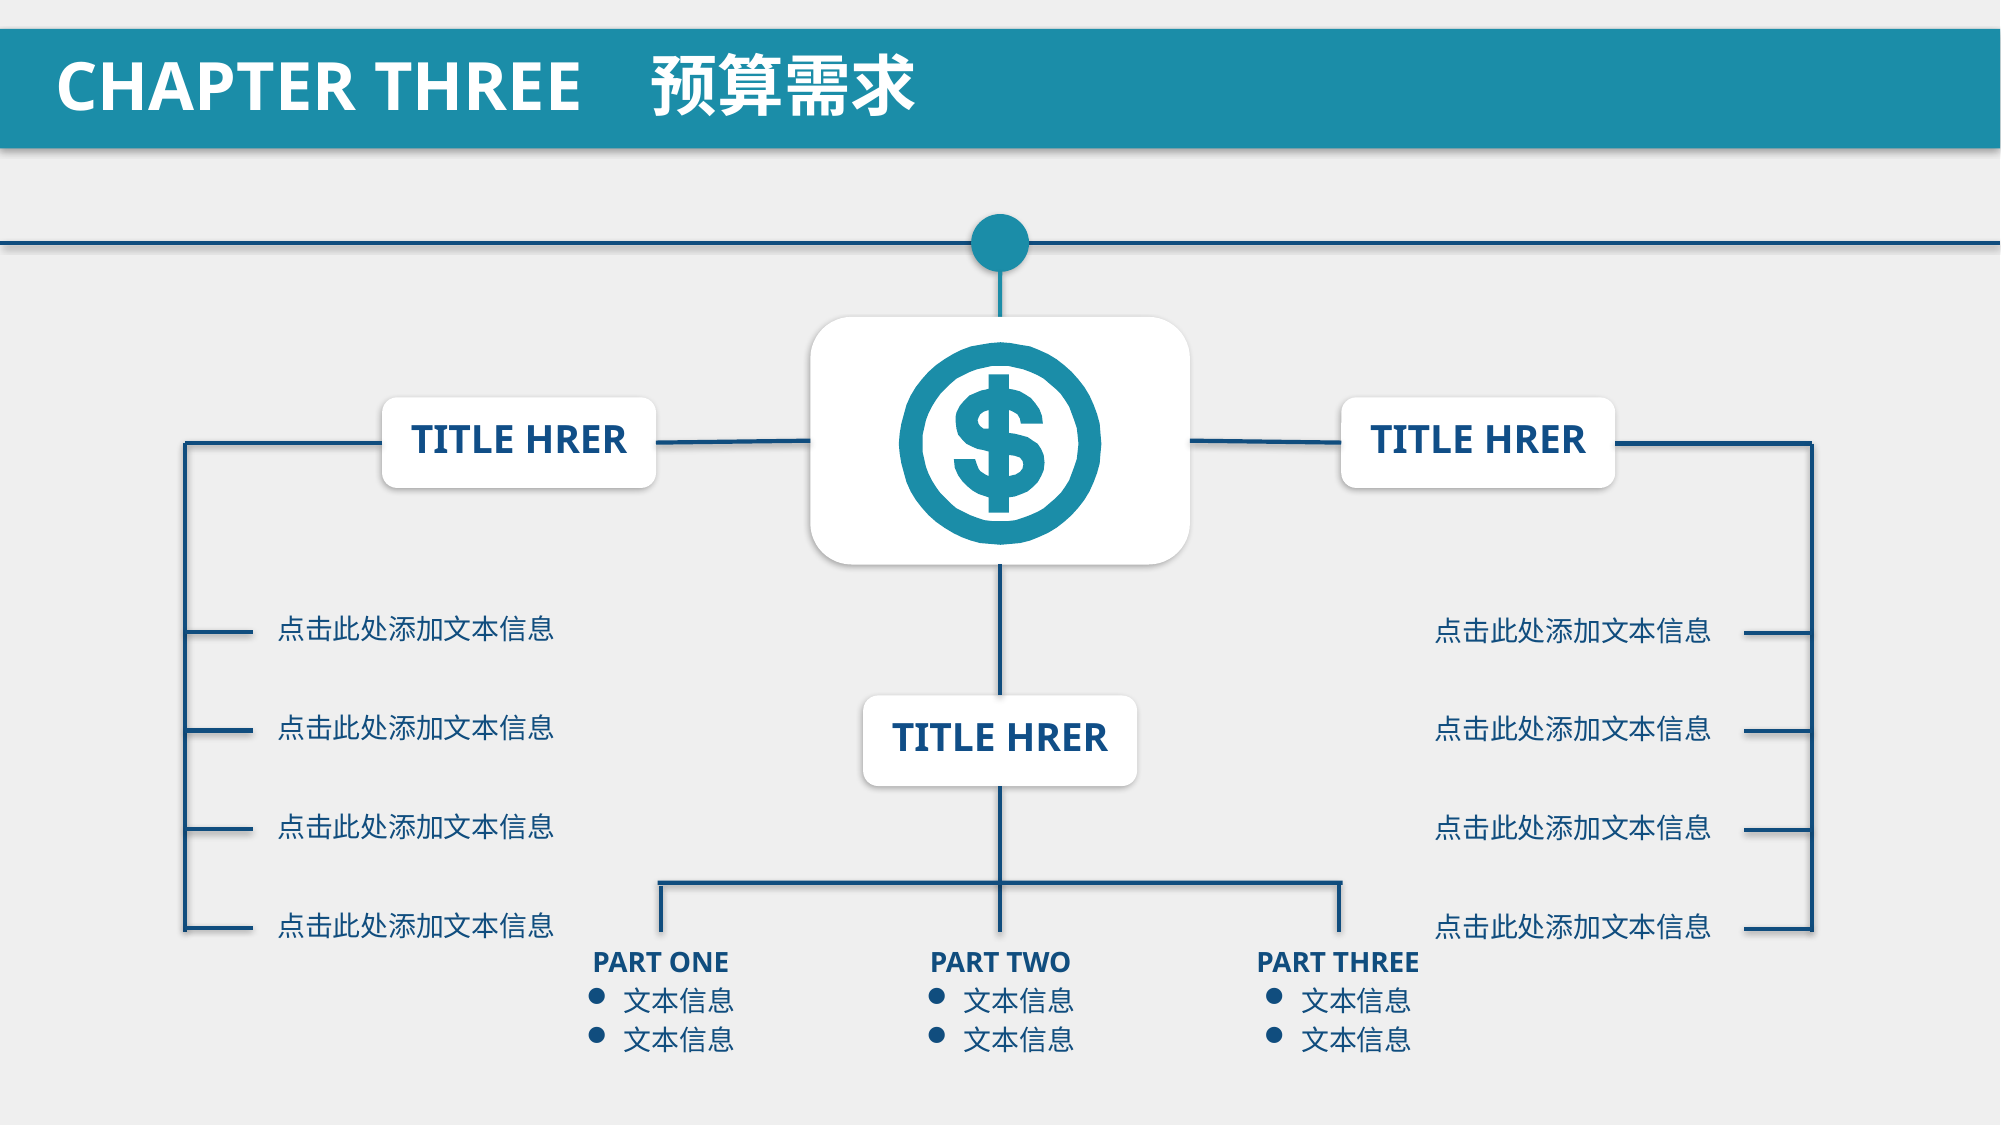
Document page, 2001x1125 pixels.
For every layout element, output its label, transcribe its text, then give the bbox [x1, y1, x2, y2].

text_box [0, 28, 2001, 149]
text_box PART TWO 文本信息 文本信息 [884, 931, 1117, 1064]
text_box 点击此处添加文本信息 [1419, 803, 1728, 852]
text_box 点击此处添加文本信息 [262, 703, 570, 752]
text_box [809, 316, 1191, 566]
text_box PART ONE 文本信息 文本信息 [544, 931, 777, 1064]
text_box 点击此处添加文本信息 [262, 901, 570, 950]
text_box [970, 213, 1030, 242]
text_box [1340, 397, 1616, 489]
text_box PART THREE 文本信息 文本信息 [1221, 931, 1455, 1064]
text_box 点击此处添加文本信息 [262, 604, 570, 653]
text_box CHAPTER THREE 预算需求 [40, 36, 1029, 132]
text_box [381, 397, 657, 489]
text_box 点击此处添加文本信息 [1419, 704, 1728, 753]
text_box 点击此处添加文本信息 [1419, 605, 1728, 654]
text_box [973, 255, 1028, 273]
text_box 点击此处添加文本信息 [1419, 901, 1728, 951]
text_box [862, 695, 1138, 787]
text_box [898, 341, 1102, 545]
text_box 点击此处添加文本信息 [262, 802, 570, 851]
